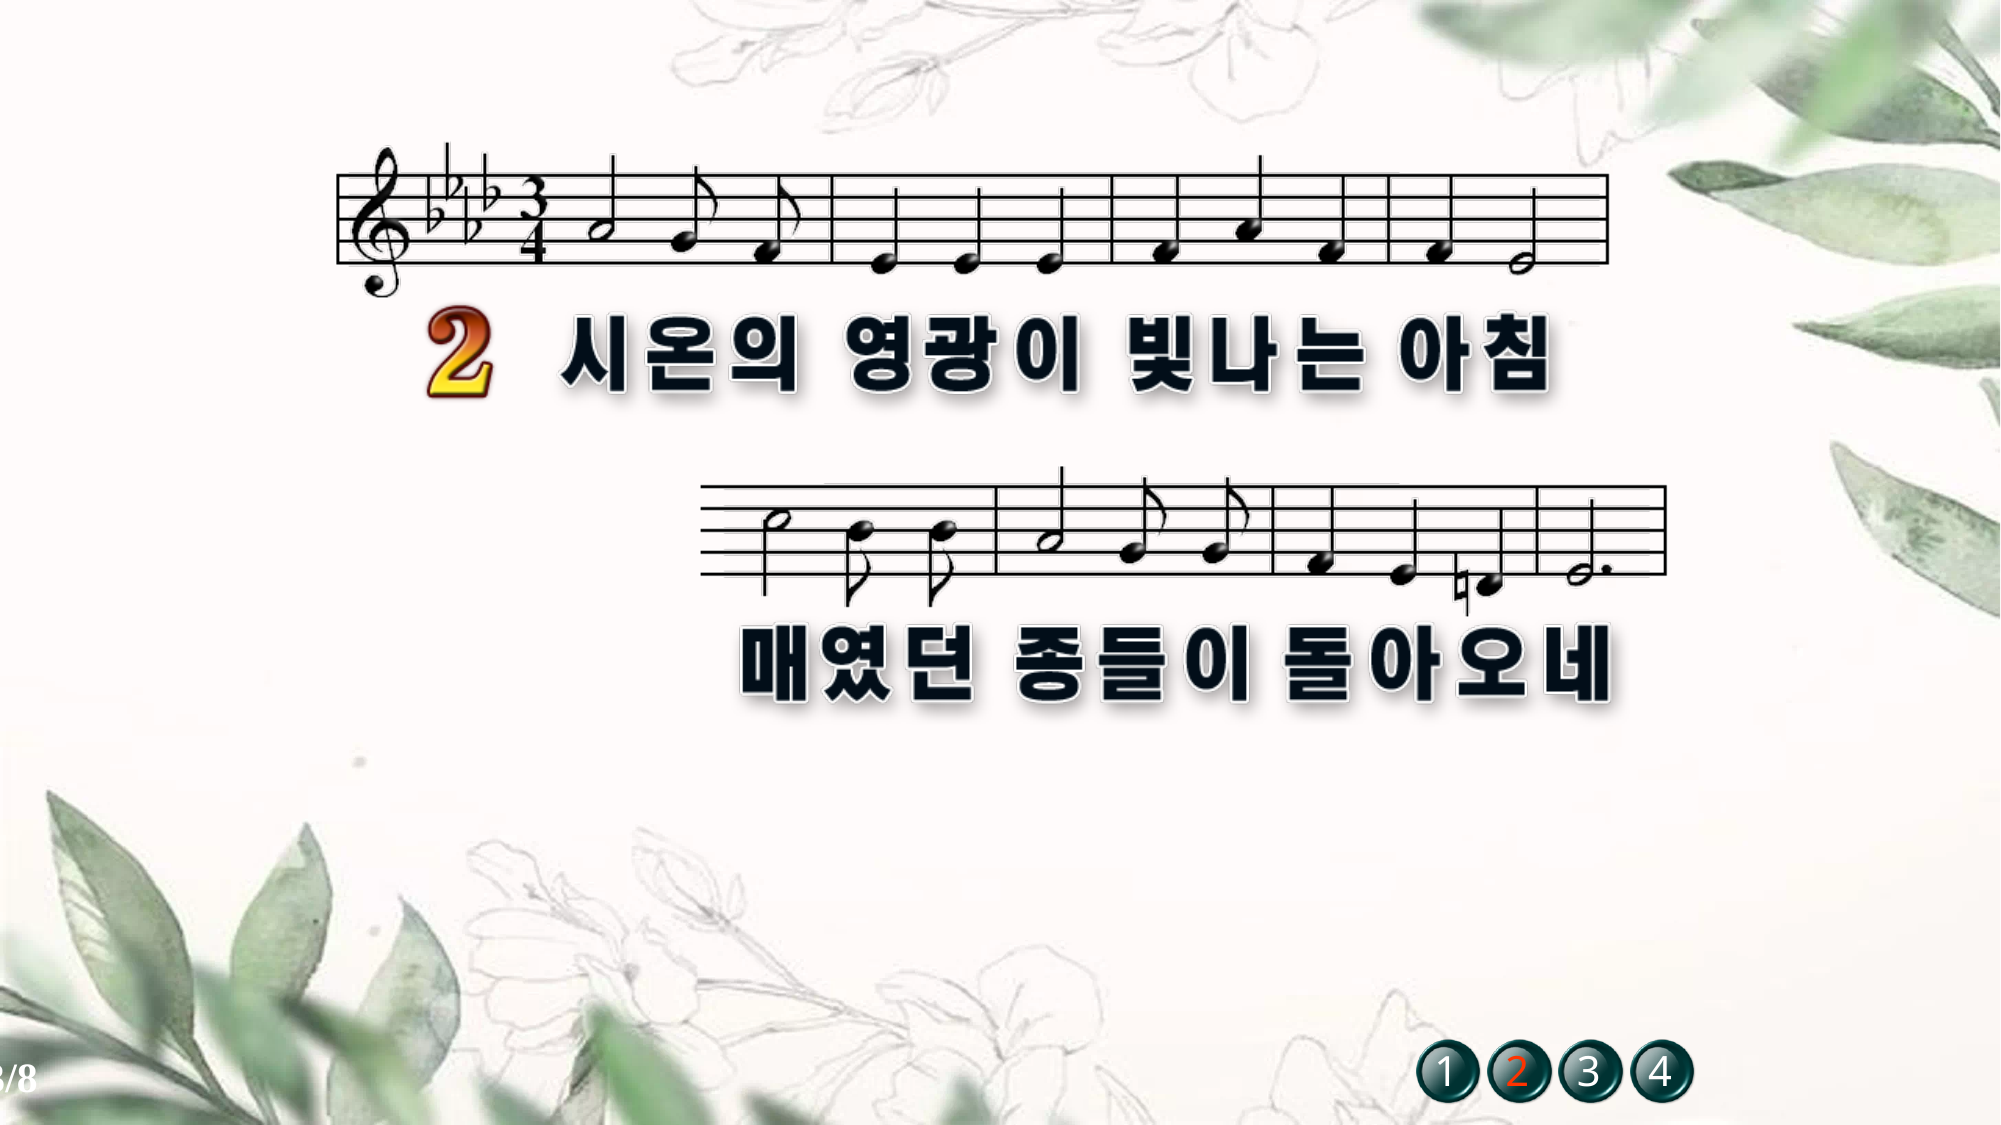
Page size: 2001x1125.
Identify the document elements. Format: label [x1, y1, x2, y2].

text_box [1627, 1035, 1697, 1106]
text_box [1413, 1035, 1484, 1106]
text_box [1555, 1035, 1626, 1106]
text_box [1484, 1035, 1555, 1106]
picture [0, 0, 2001, 1125]
